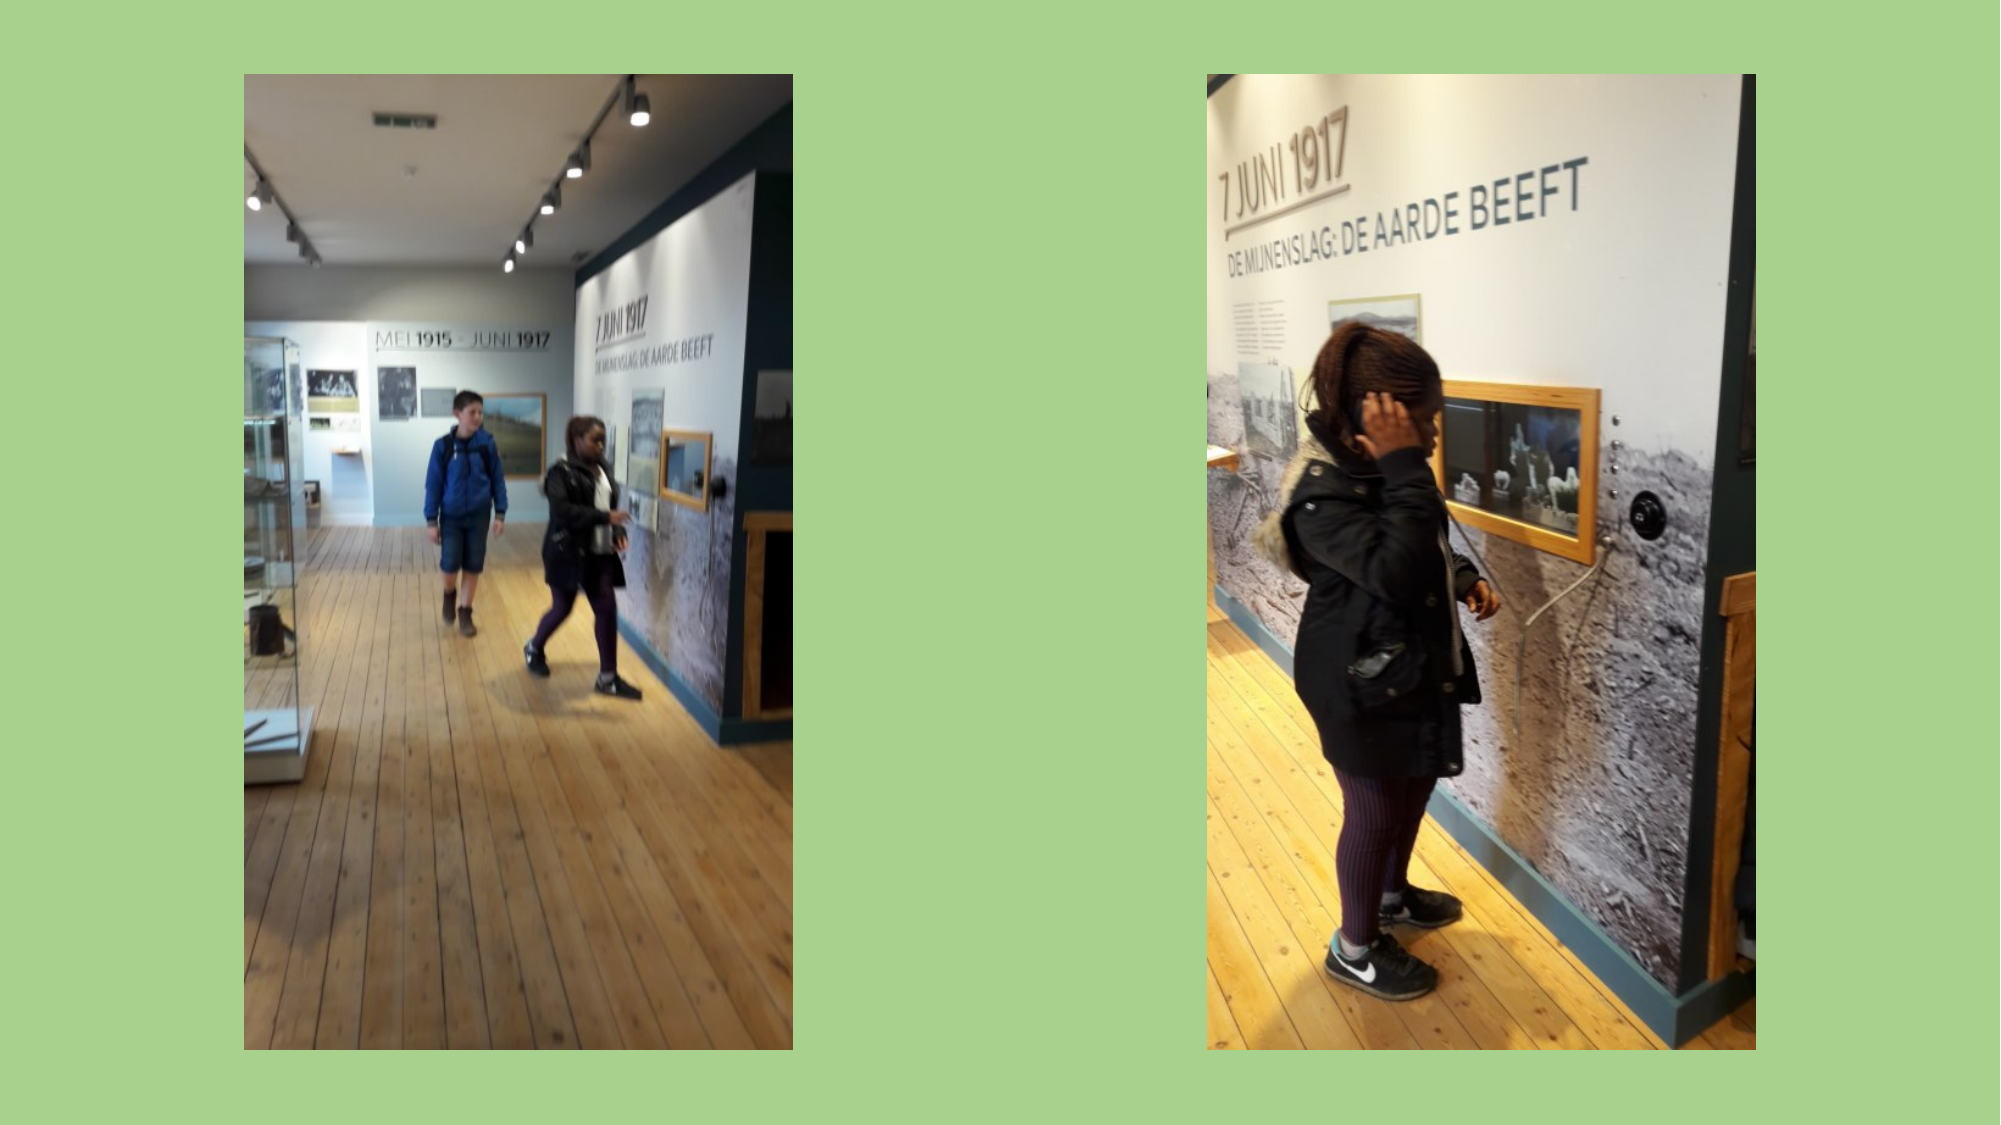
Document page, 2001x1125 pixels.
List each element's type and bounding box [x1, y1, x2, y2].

picture [244, 74, 793, 1050]
picture [1206, 74, 1756, 1050]
